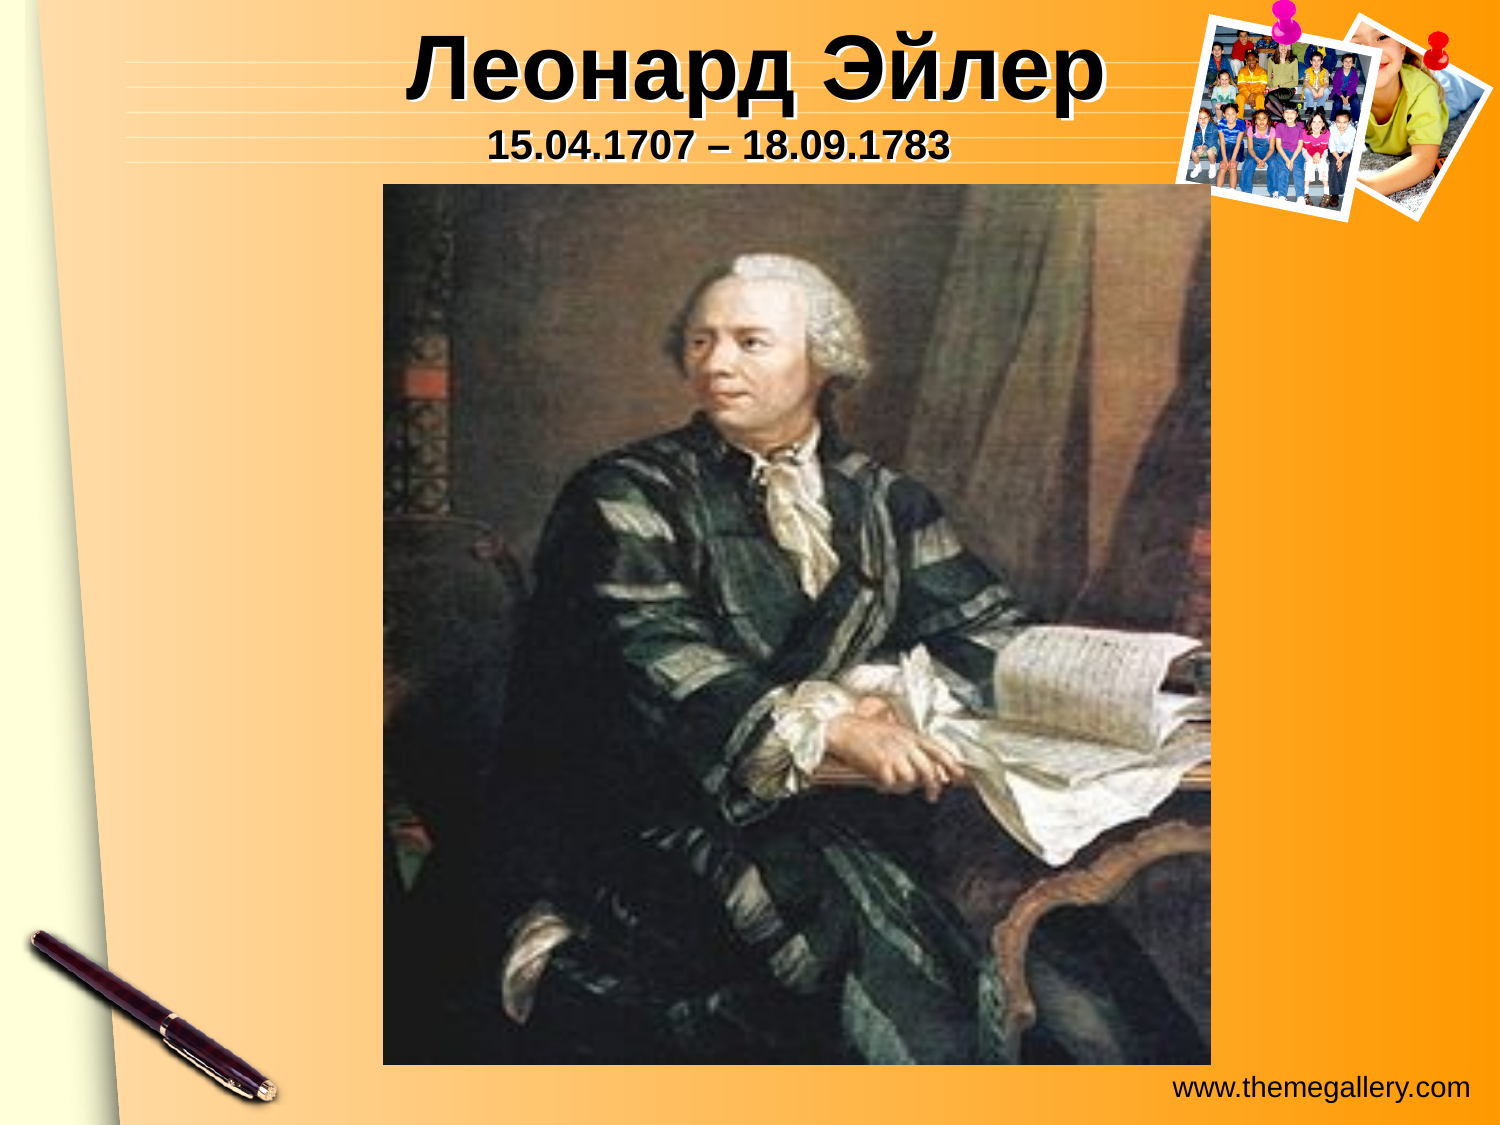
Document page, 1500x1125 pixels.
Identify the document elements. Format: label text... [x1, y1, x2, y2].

title Леонард Эйлер 15.04.1707 – 18.09.1783 [150, 12, 1288, 163]
picture [12, 0, 288, 1125]
picture [1351, 22, 1484, 212]
picture [383, 0, 1371, 1065]
